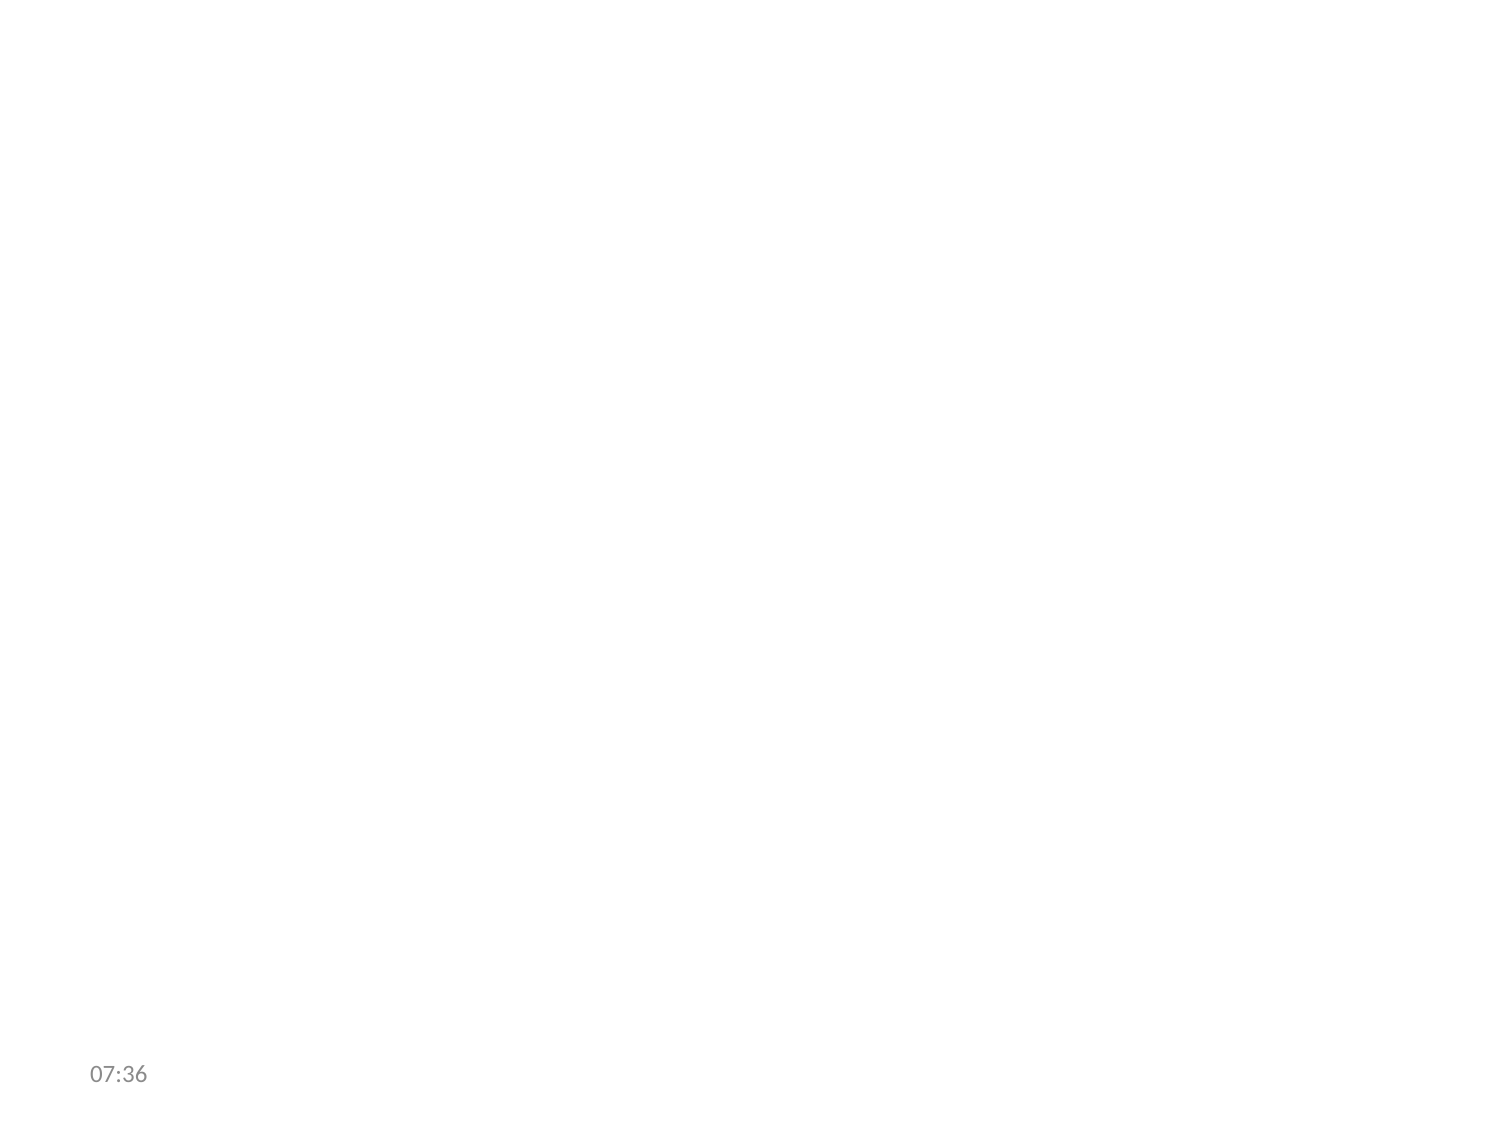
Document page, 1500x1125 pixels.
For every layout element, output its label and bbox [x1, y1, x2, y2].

slide_number [75, 1042, 425, 1103]
